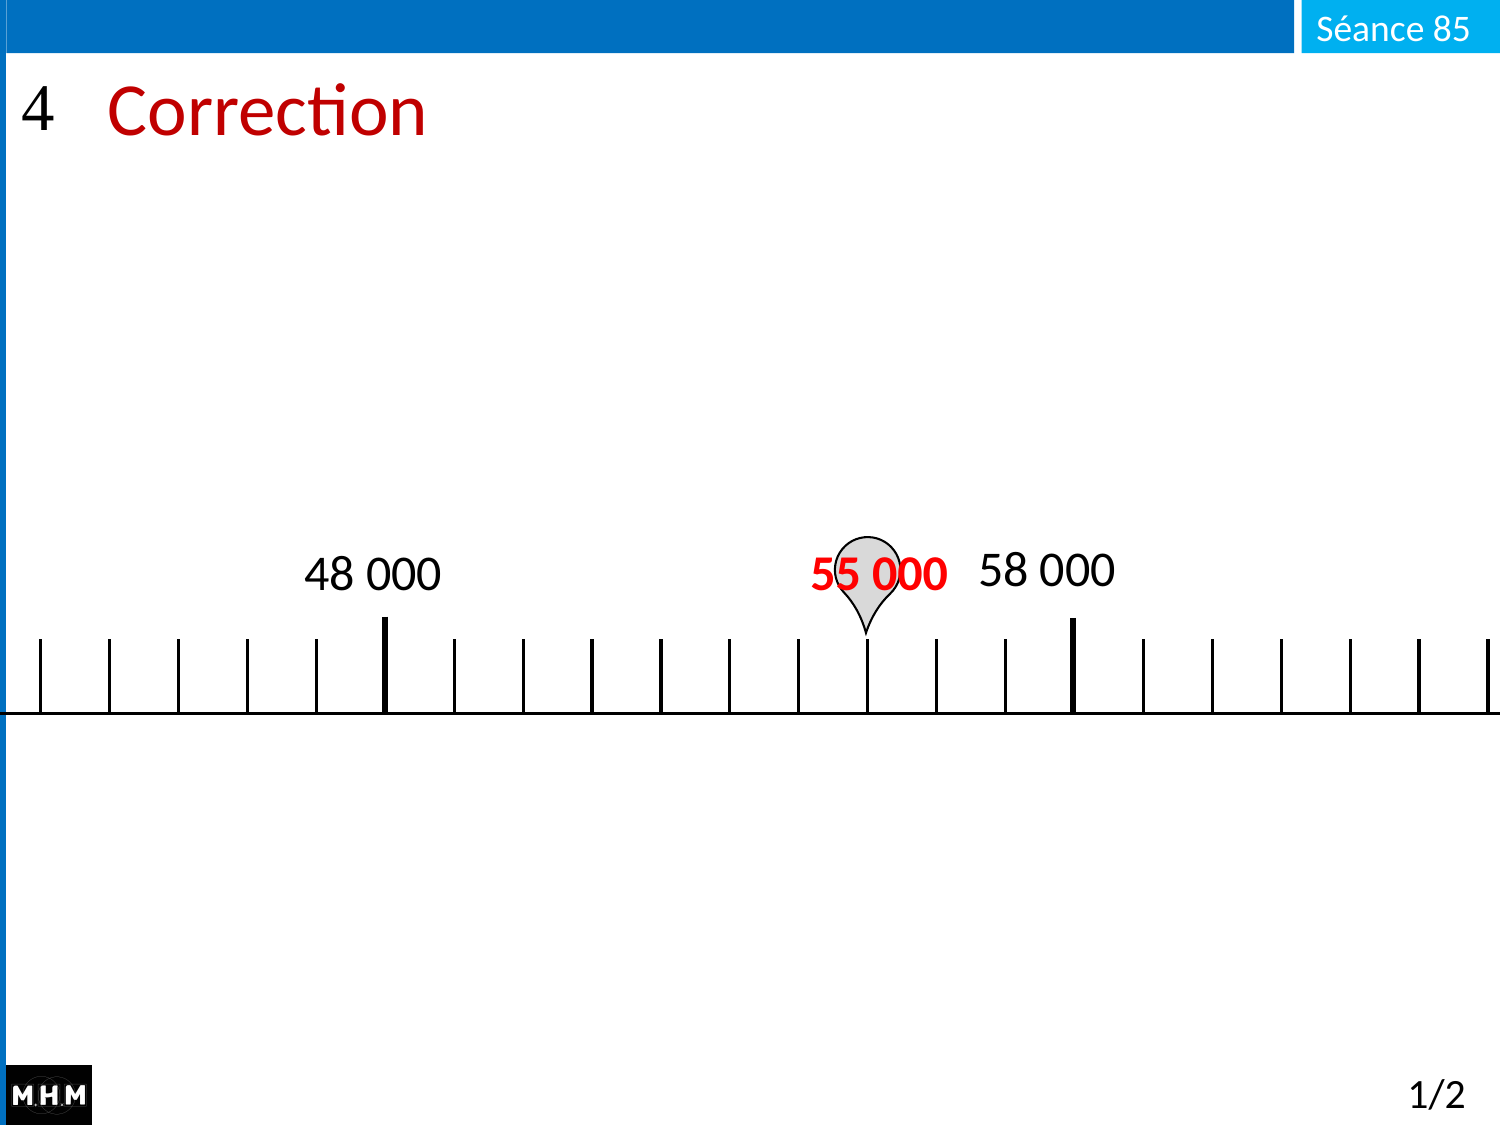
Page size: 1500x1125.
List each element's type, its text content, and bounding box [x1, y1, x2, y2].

text_box [854, 609, 879, 616]
list 1/2 [1373, 1064, 1500, 1125]
picture [6, 1065, 92, 1125]
text_box 55 000 [795, 533, 979, 609]
title Correction [92, 29, 1387, 192]
text_box 48 000 [289, 533, 481, 609]
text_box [0, 616, 1500, 715]
text_box 58 000 [963, 529, 1183, 604]
